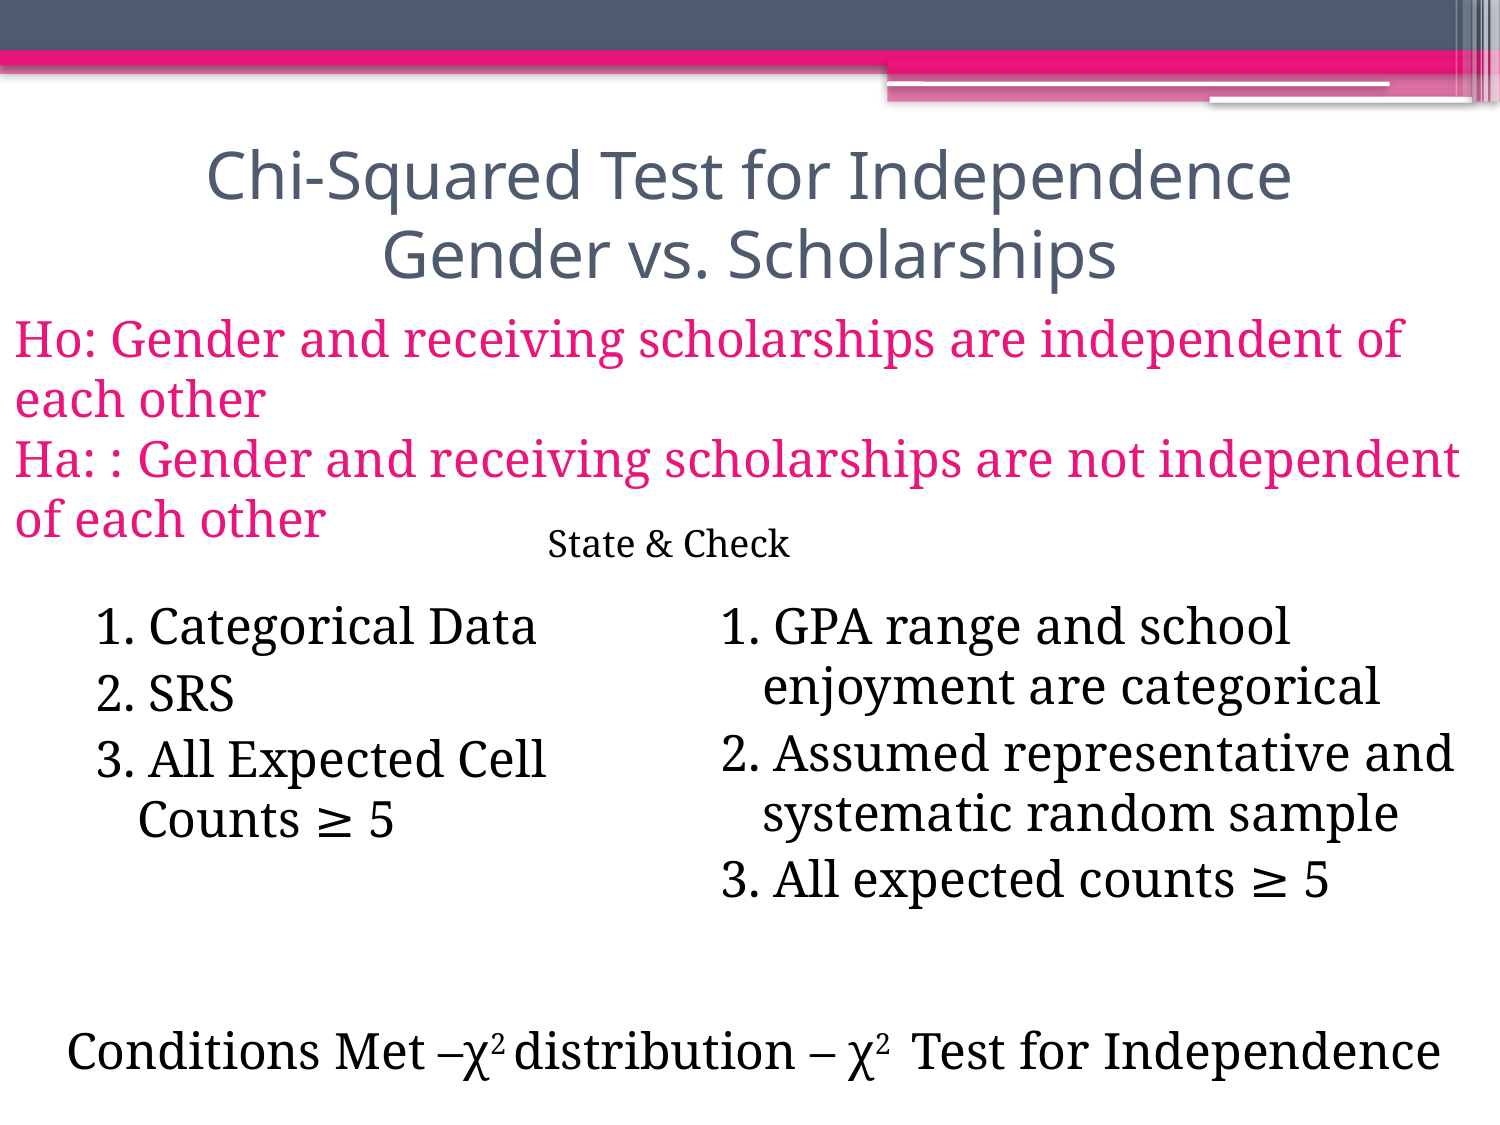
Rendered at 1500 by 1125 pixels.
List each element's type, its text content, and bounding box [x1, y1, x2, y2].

text_box Ho: Gender and receiving scholarships are independent of each other Ha: : Gender and receiving scholarships are not independent of each other [0, 299, 1500, 600]
text_box 1. GPA range and school enjoyment are categorical 2. Assumed representative and systematic random sample 3. All expected counts ≥ 5 [687, 587, 1500, 1024]
title Chi-Squared Test for Independence Gender vs. Scholarships [75, 125, 1425, 299]
text_box State & Check [532, 512, 805, 573]
list 1. Categorical Data 2. SRS 3. All Expected Cell Counts ≥ 5 [62, 587, 687, 974]
text_box Conditions Met –χ2 distribution – χ2 Test for Independence [51, 1012, 1457, 1088]
